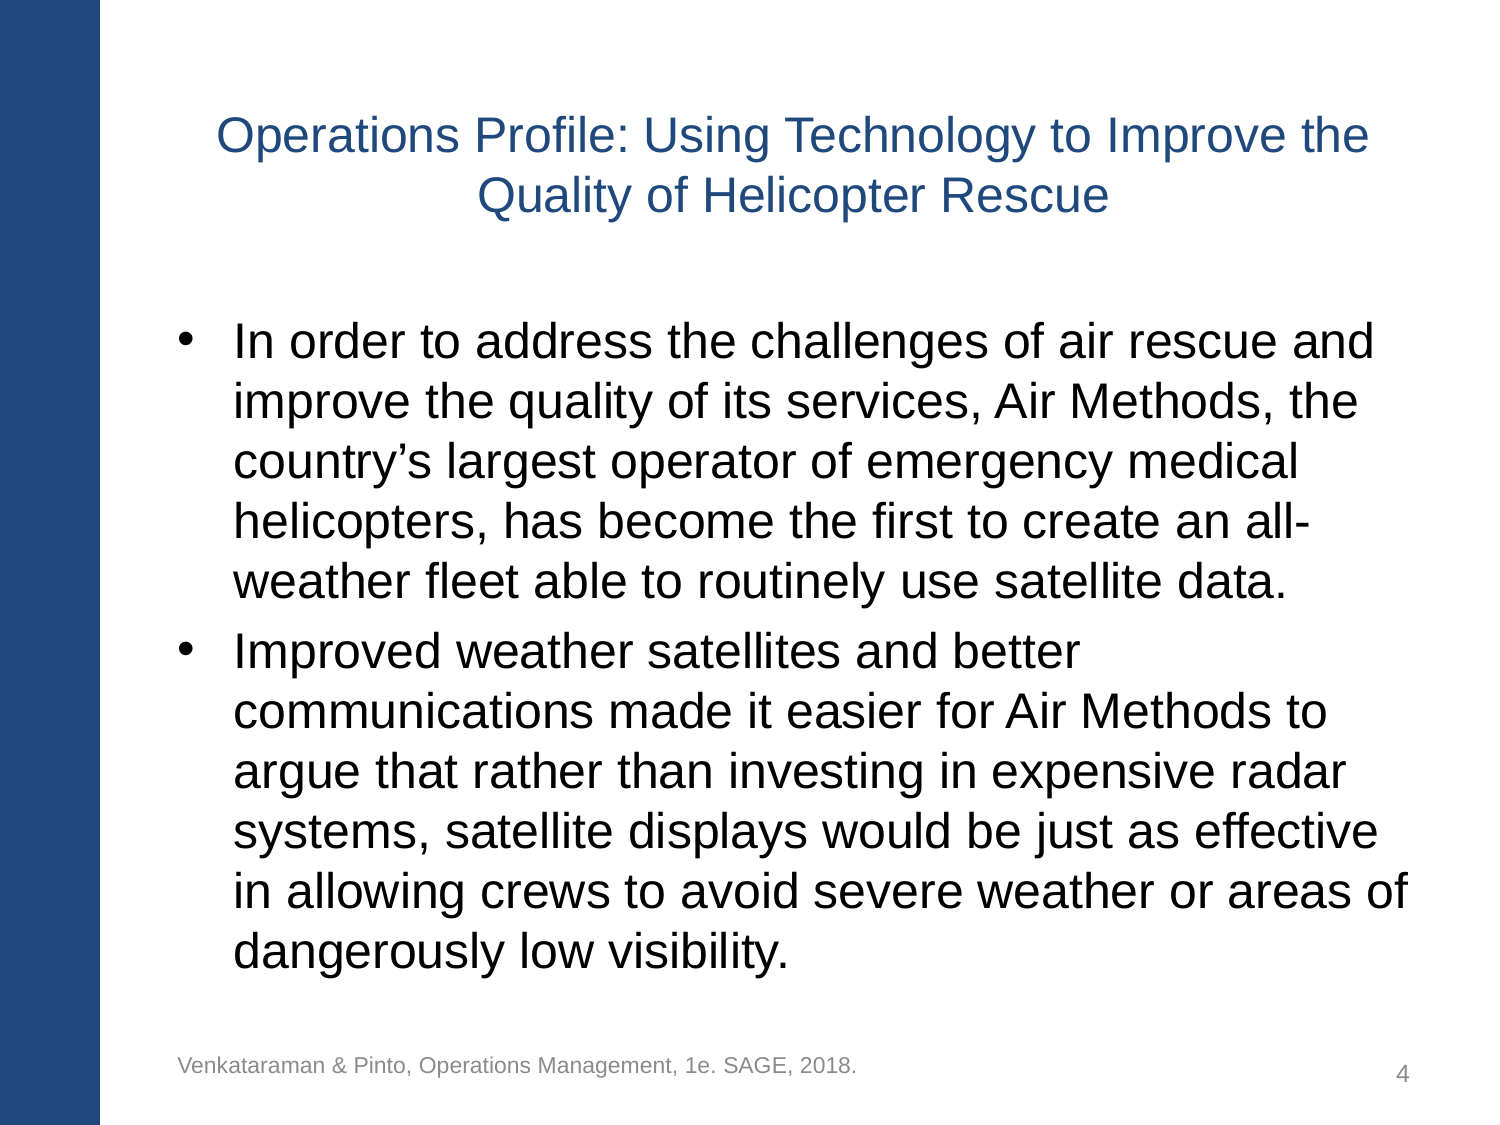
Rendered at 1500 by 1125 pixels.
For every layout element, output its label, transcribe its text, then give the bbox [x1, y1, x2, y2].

footer Venkataraman & Pinto, Operations Management, 1e. SAGE, 2018. [162, 1042, 1313, 1103]
title Operations Profile: Using Technology to Improve the Quality of Helicopter Rescue [162, 50, 1425, 275]
list In order to address the challenges of air rescue and improve the quality of its services, Air Methods, the country’s largest operator of emergency medical helicopters, has become the first to create an all-weather fleet able to routinely use satellite data. Improved weather satellites and better communications made it easier for Air Methods to argue that rather than investing in expensive radar systems, satellite displays would be just as effective in allowing crews to avoid severe weather or areas of dangerously low visibility. [162, 300, 1425, 1005]
slide_number 4 [1350, 1042, 1425, 1103]
